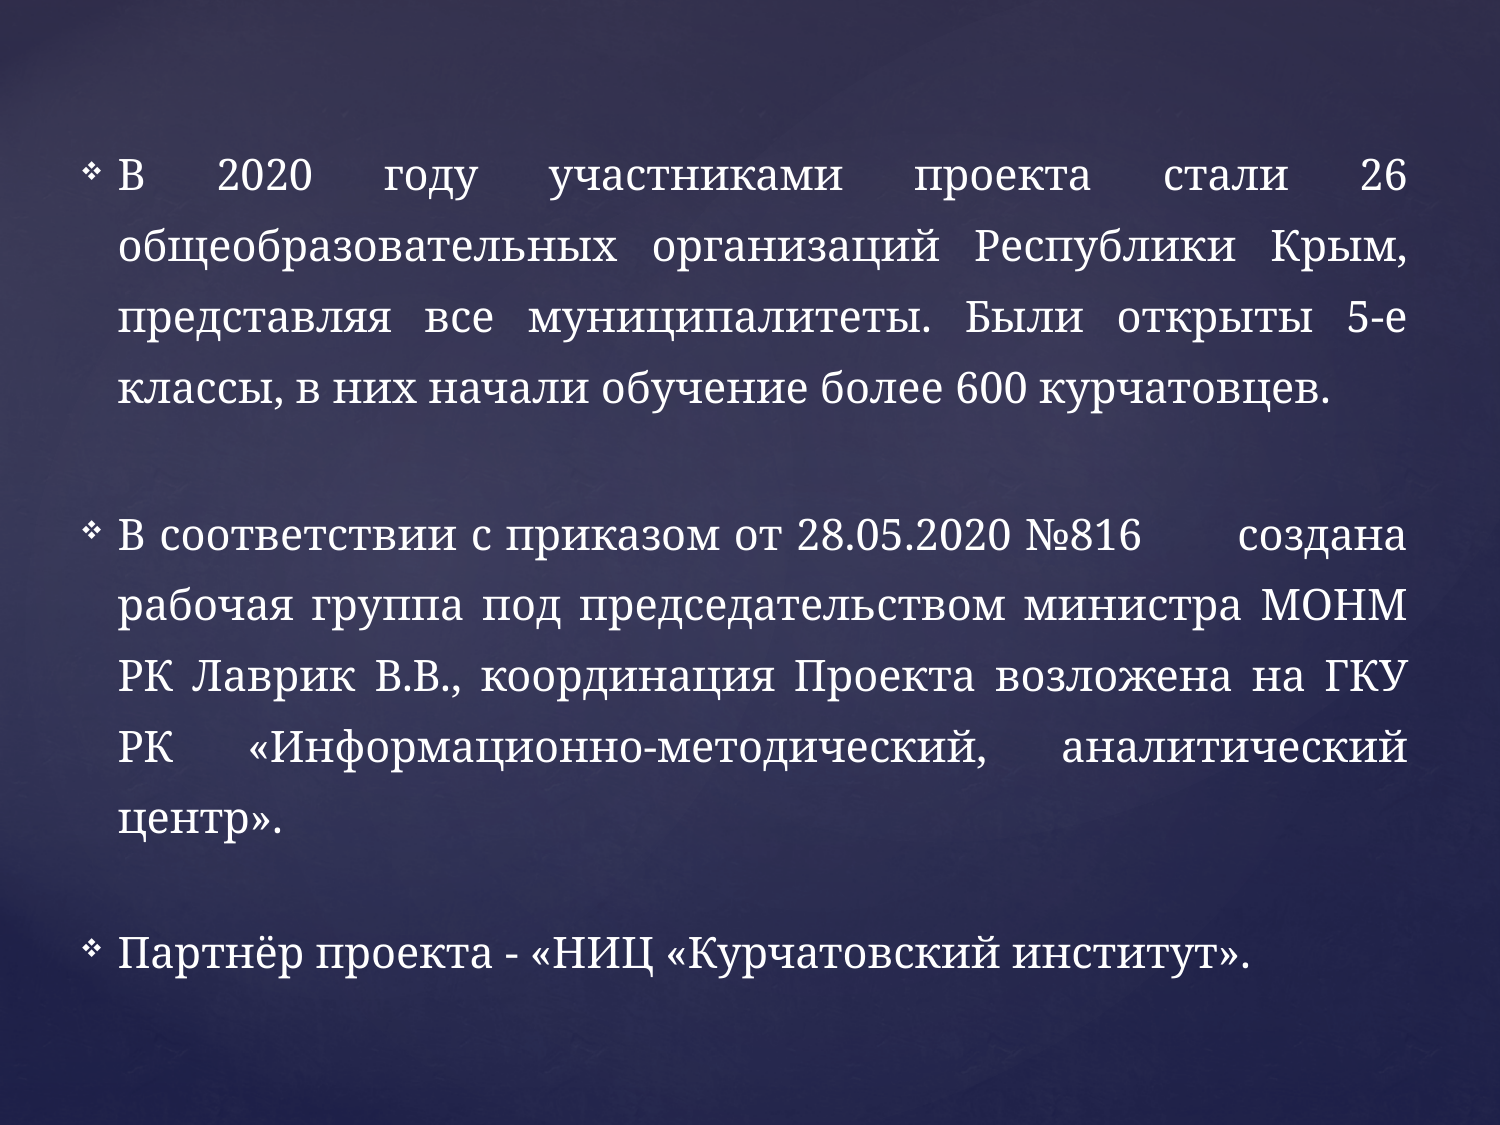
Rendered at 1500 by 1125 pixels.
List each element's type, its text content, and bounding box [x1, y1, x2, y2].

list В 2020 году участниками проекта стали 26 общеобразовательных организаций Республики Крым, представляя все муниципалитеты. Были открыты 5-е классы, в них начали обучение более 600 курчатовцев. В соответствии с приказом от 28.05.2020 №816 создана рабочая группа под председательством министра МОНМ РК Лаврик В.В., координация Проекта возложена на ГКУ РК «Информационно-методический, аналитический центр». Партнёр проекта - «НИЦ «Курчатовский институт». [64, 125, 1424, 1000]
